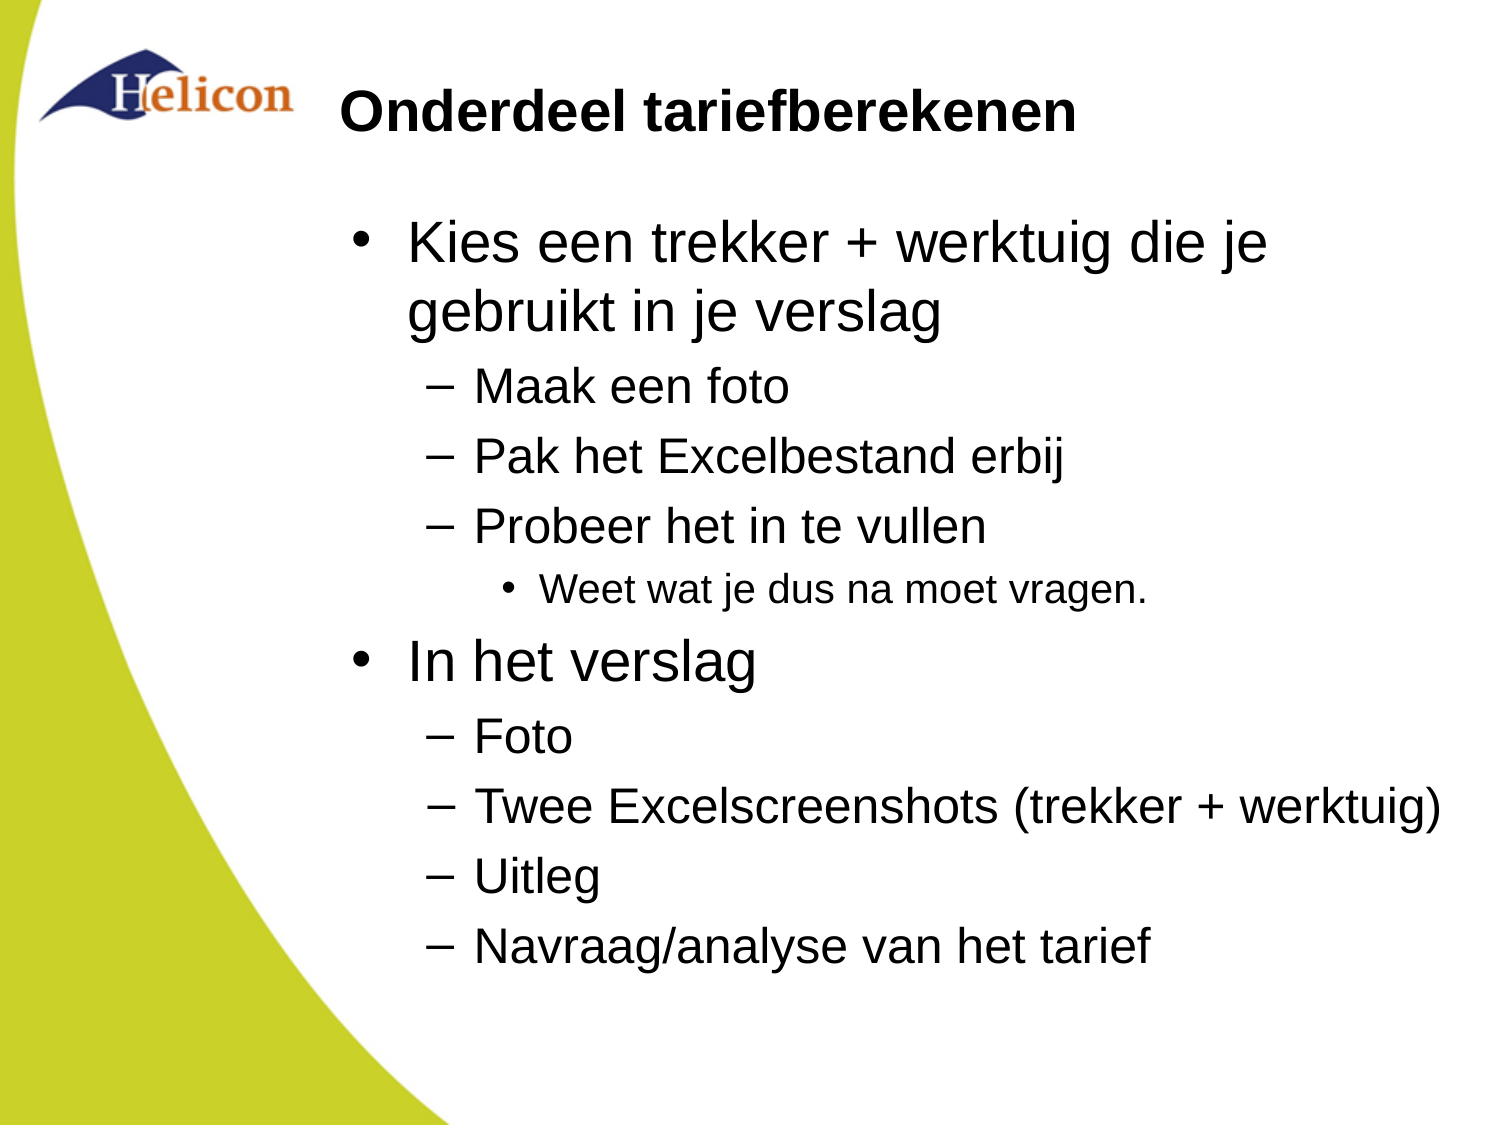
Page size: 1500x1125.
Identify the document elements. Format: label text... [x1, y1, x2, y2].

title Onderdeel tariefberekenen [324, 54, 1415, 161]
picture [0, 0, 1500, 1125]
list Kies een trekker + werktuig die je gebruikt in je verslag Maak een foto Pak het Excelbestand erbij Probeer het in te vullen Weet wat je dus na moet vragen. In het verslag Foto Twee Excelscreenshots (trekker + werktuig) Uitleg Navraag/analyse van het tarief [336, 196, 1459, 1005]
